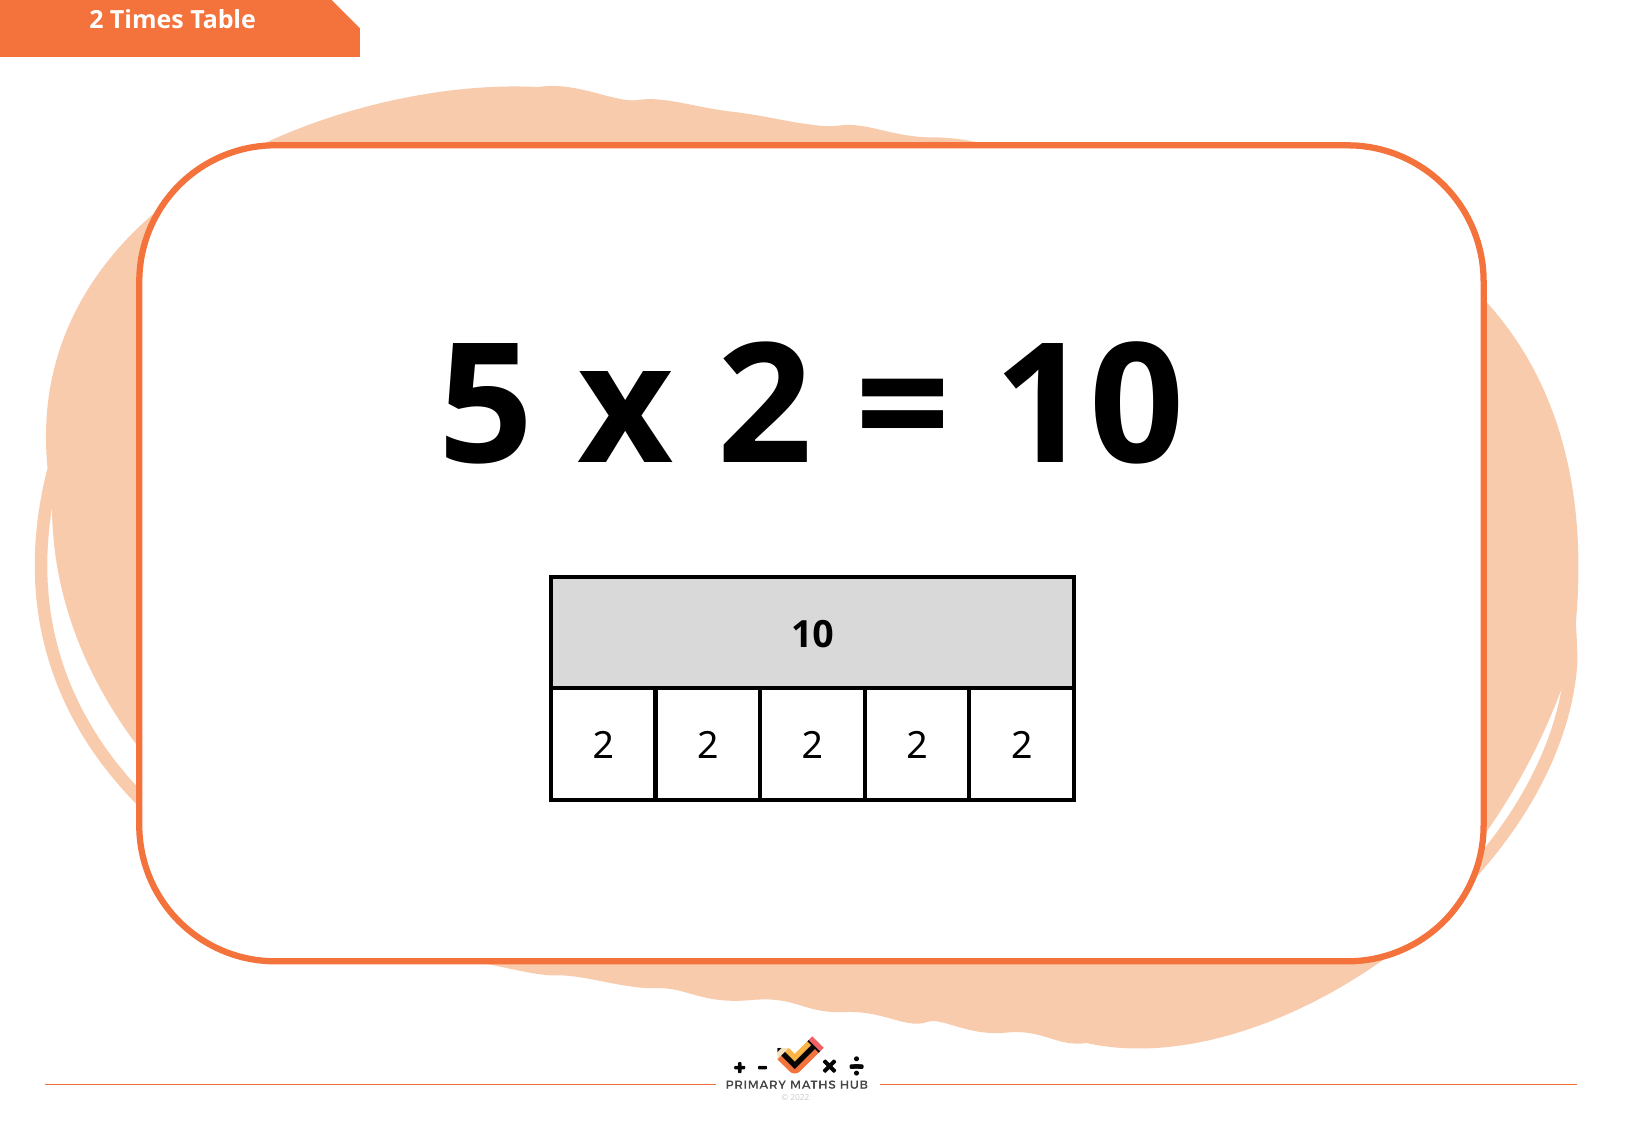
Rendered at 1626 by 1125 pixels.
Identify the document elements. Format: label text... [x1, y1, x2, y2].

text_box [273, 91, 956, 144]
text_box 2 Times Table [0, 0, 361, 58]
text_box [1479, 300, 1579, 867]
text_box [138, 144, 1485, 963]
text_box © 2022 [720, 1084, 870, 1110]
text_box [496, 960, 1374, 1044]
text_box 5 x 2 = 10 [140, 288, 1485, 503]
table_cell 2 [971, 690, 1072, 798]
table_cell 2 [553, 690, 653, 798]
picture [722, 1034, 872, 1094]
table_cell 2 [658, 690, 758, 798]
table_cell 2 [762, 690, 863, 798]
table_header 10 [553, 579, 1072, 686]
table_cell 2 [867, 690, 967, 798]
text_box [39, 214, 155, 799]
